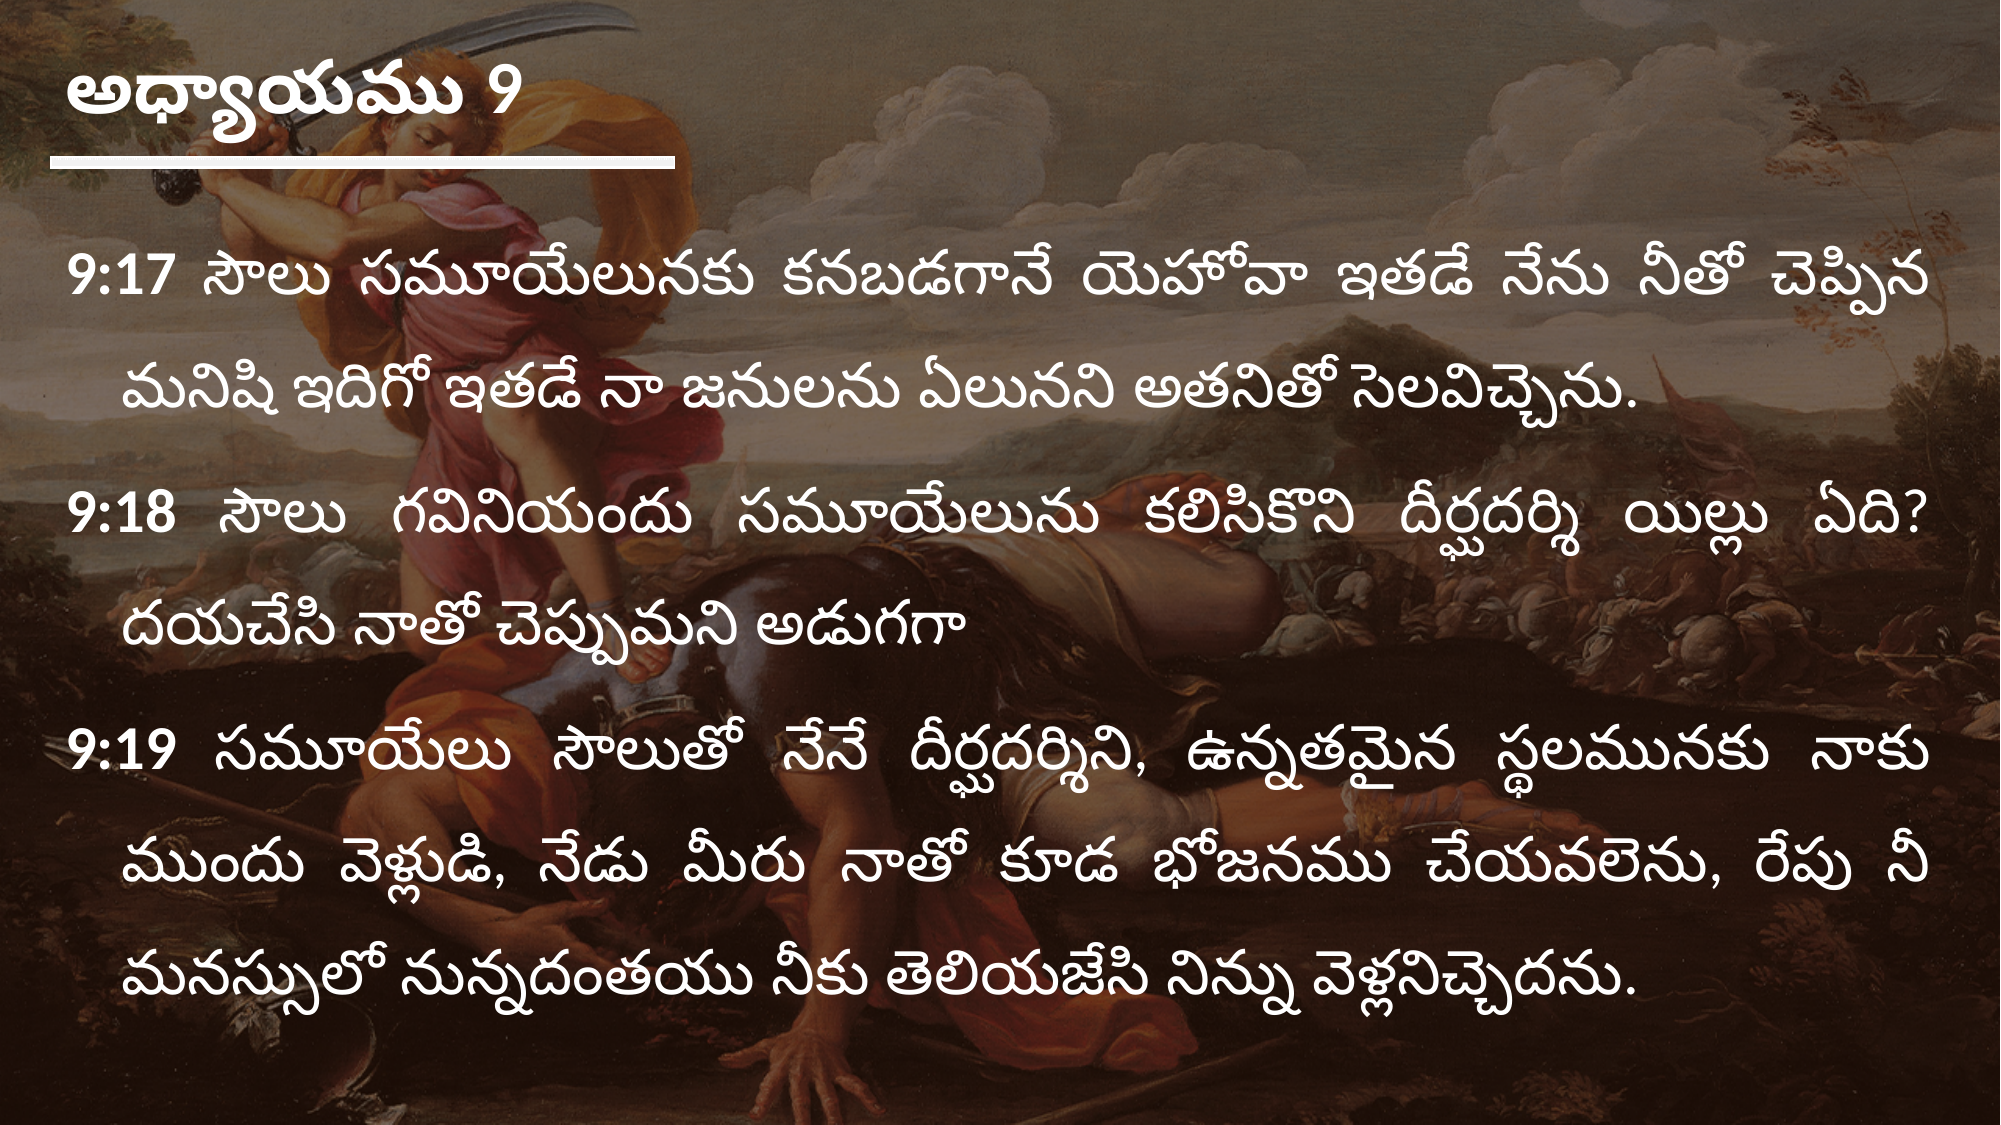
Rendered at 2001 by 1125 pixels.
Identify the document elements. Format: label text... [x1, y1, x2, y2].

picture [0, 0, 2000, 1125]
list 9:17 సౌలు సమూయేలునకు కనబడగానే యెహోవా ఇతడే నేను నీతో చెప్పిన మనిషి ఇదిగో ఇతడే నా జనులను ఏలునని అతనితో సెలవిచ్చెను. 9:18 సౌలు గవినియందు సమూయేలును కలిసికొని దీర్ఘదర్శి యిల్లు ఏది? దయచేసి నాతో చెప్పుమని అడుగగా 9:19 సమూయేలు సౌలుతో నేనే దీర్ఘదర్శిని, ఉన్నతమైన స్థలమునకు నాకు ముందు వెళ్లుడి, నేడు మీరు నాతో కూడ భోజనము చేయవలెను, రేపు నీ మనస్సులో నున్నదంతయు నీకు తెలియజేసి నిన్ను వెళ్లనిచ్చెదను. [50, 187, 1946, 1063]
title అధ్యాయము 9 [50, 0, 1925, 167]
